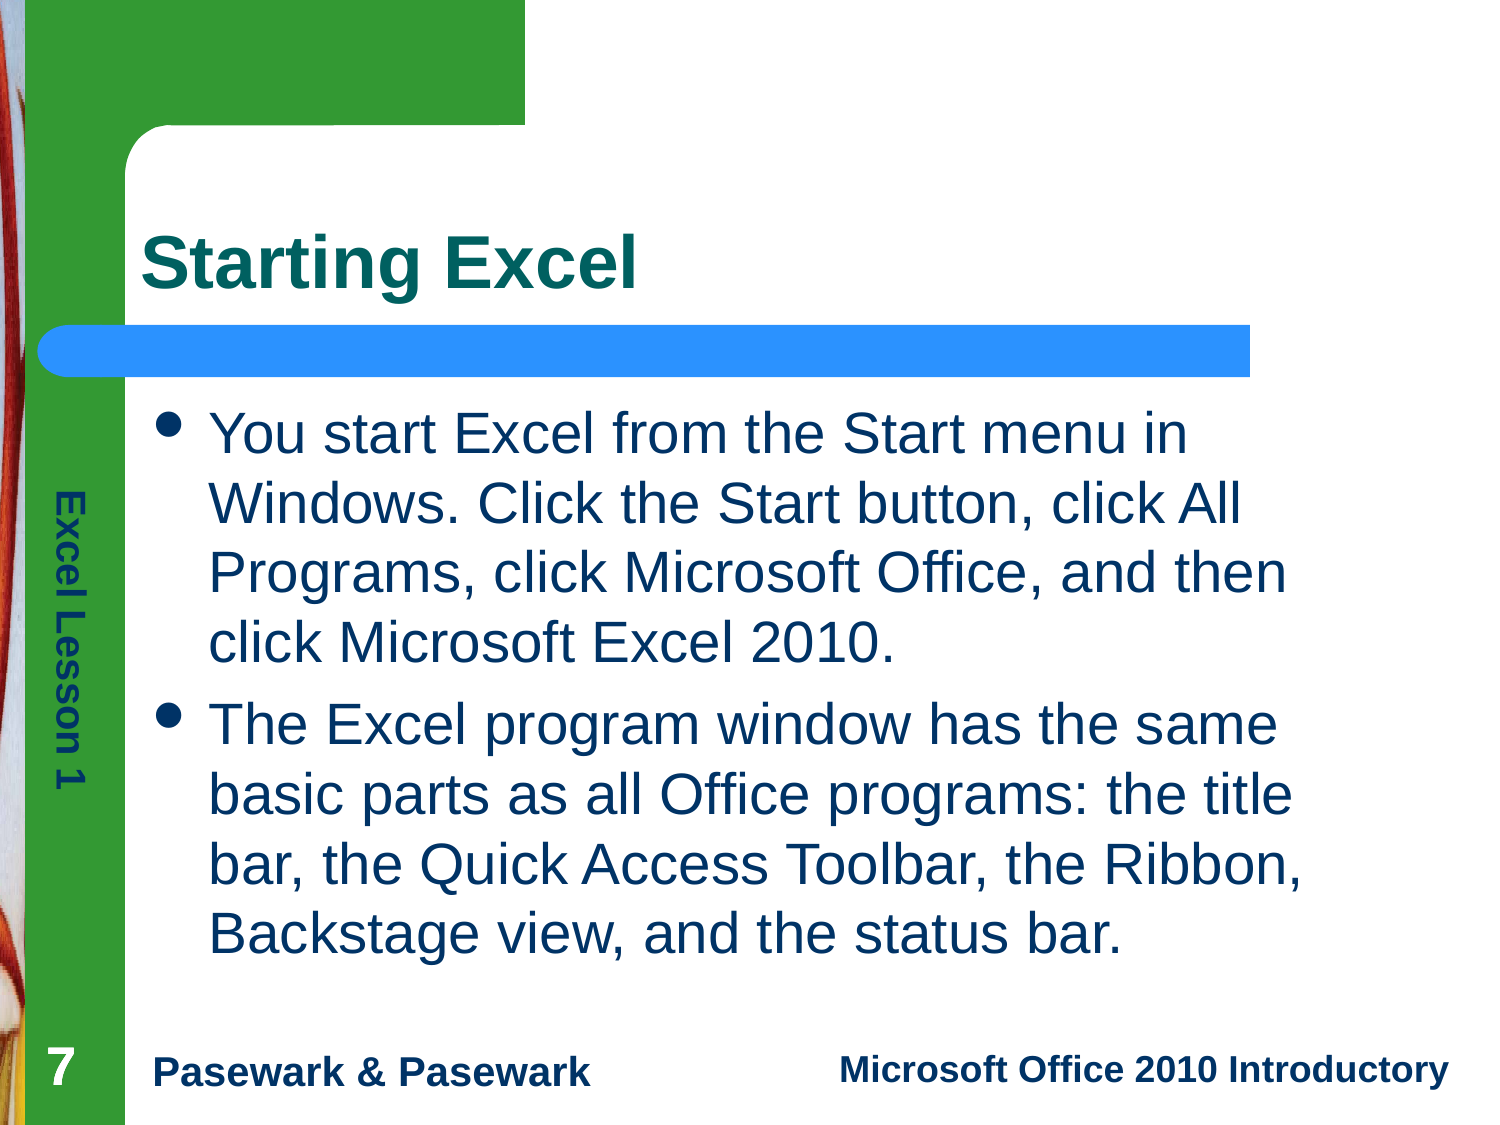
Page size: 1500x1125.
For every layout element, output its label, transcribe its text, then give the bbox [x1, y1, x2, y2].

title Starting Excel [124, 124, 1500, 313]
picture [0, 0, 25, 1125]
list You start Excel from the Start menu in Windows. Click the Start button, click All Programs, click Microsoft Office, and then click Microsoft Excel 2010. The Excel program window has the same basic parts as all Office programs: the title bar, the Quick Access Toolbar, the Ribbon, Backstage view, and the status bar. [137, 387, 1400, 1038]
text_box 7 [13, 1023, 111, 1105]
